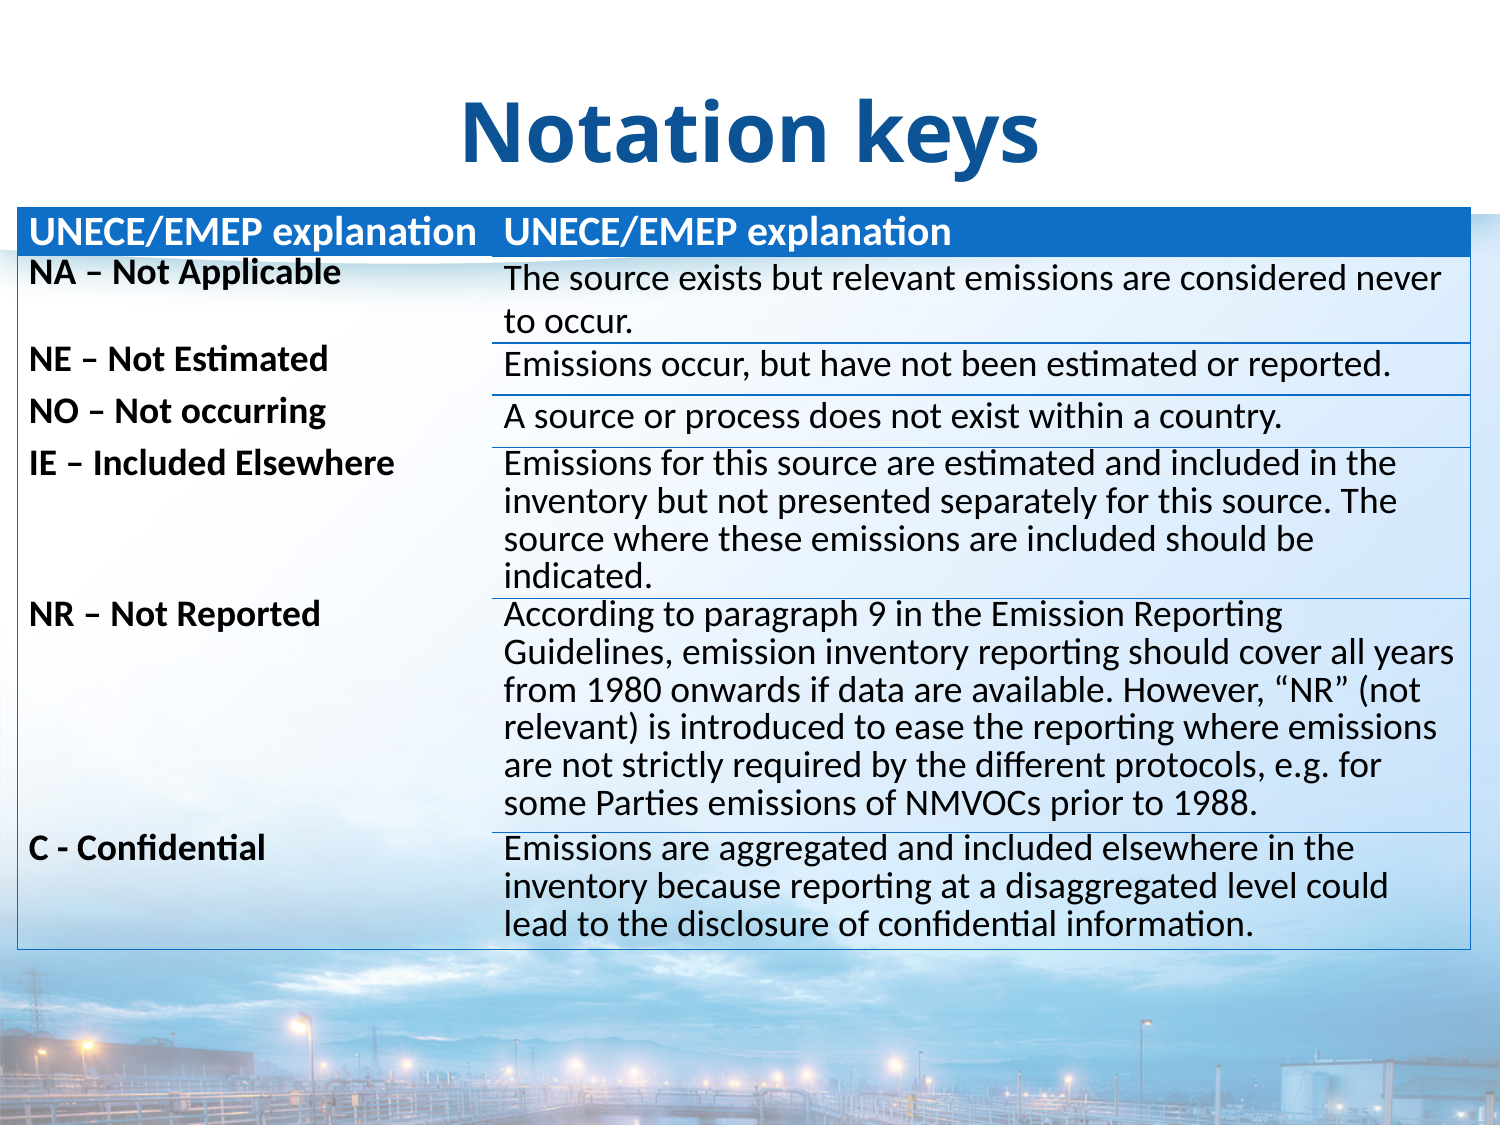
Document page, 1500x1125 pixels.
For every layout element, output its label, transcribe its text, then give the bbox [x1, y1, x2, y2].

table_cell IE – Included Elsewhere [18, 447, 492, 598]
table_header UNECE/EMEP explanation [18, 209, 492, 256]
table_cell C - Confidential [18, 832, 492, 949]
table_cell According to paragraph 9 in the Emission Reporting Guidelines, emission inventory reporting should cover all years from 1980 onwards if data are available. However, “NR” (not relevant) is introduced to ease the reporting where emissions are not strictly required by the different protocols, e.g. for some Parties emissions of NMVOCs prior to 1988. [492, 599, 1470, 832]
table_cell A source or process does not exist within a country. [492, 396, 1470, 447]
table_header UNECE/EMEP explanation [492, 209, 1470, 256]
picture [0, 215, 1500, 1125]
table_cell Emissions occur, but have not been estimated or reported. [492, 344, 1470, 394]
table_cell Emissions for this source are estimated and included in the inventory but not presented separately for this source. The source where these emissions are included should be indicated. [492, 448, 1470, 598]
title Notation keys [75, 45, 1425, 207]
table_cell NR – Not Reported [18, 598, 492, 832]
table_cell NO – Not occurring [18, 395, 492, 447]
table_cell NA – Not Applicable [18, 256, 492, 343]
table_cell The source exists but relevant emissions are considered never to occur. [492, 257, 1470, 342]
table_cell NE – Not Estimated [18, 343, 492, 395]
table_cell Emissions are aggregated and included elsewhere in the inventory because reporting at a disaggregated level could lead to the disclosure of confidential information. [492, 833, 1470, 949]
